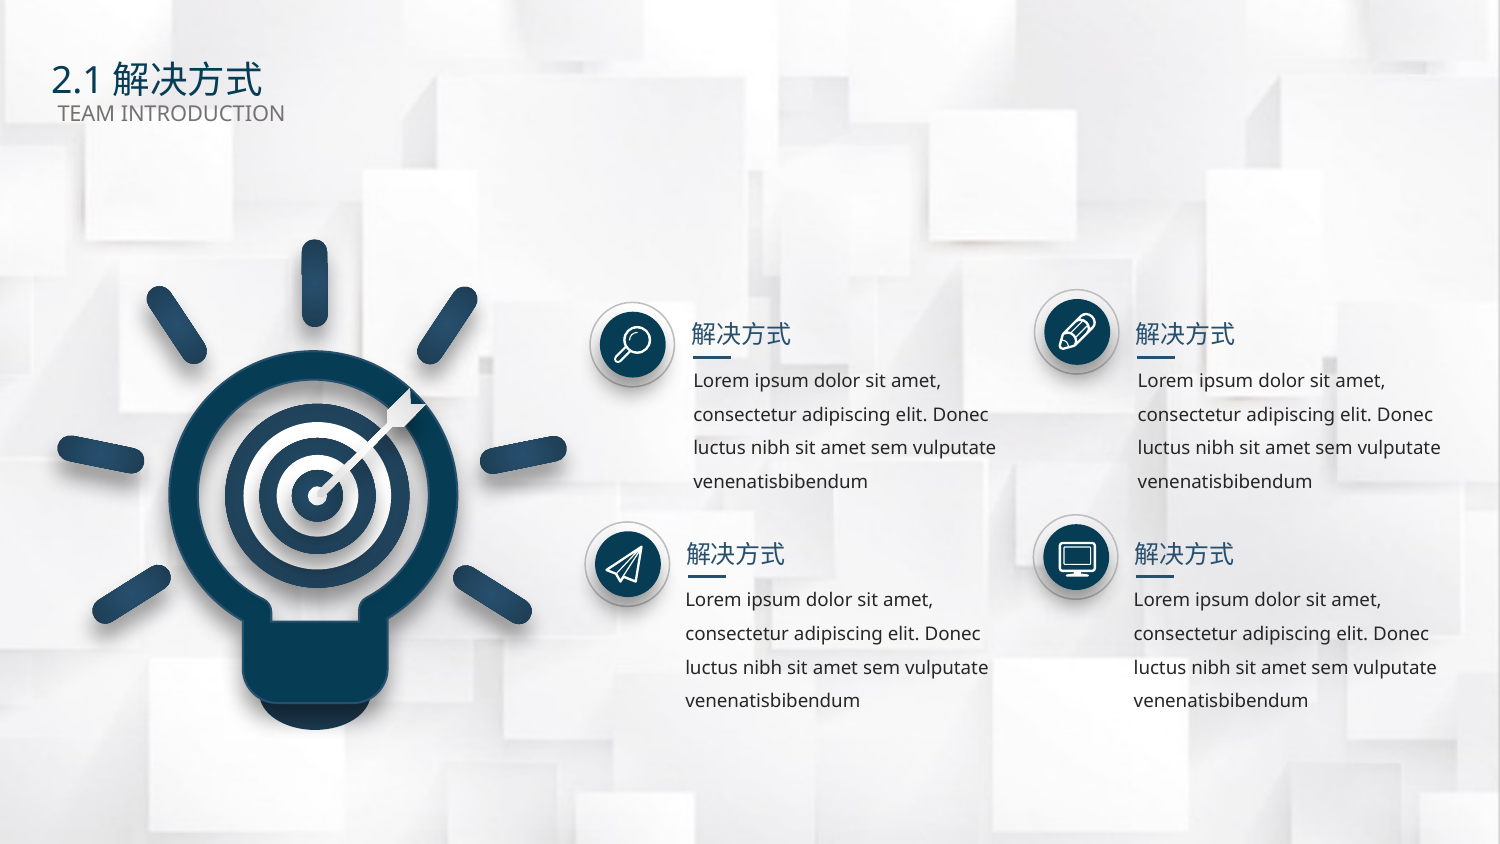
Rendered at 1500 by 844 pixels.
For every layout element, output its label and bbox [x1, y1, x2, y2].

text_box [585, 521, 1033, 687]
picture [0, 0, 1500, 844]
text_box [56, 238, 568, 730]
text_box [57, 44, 302, 134]
text_box [1033, 514, 1485, 687]
text_box [1034, 289, 1489, 468]
text_box [590, 302, 1045, 468]
